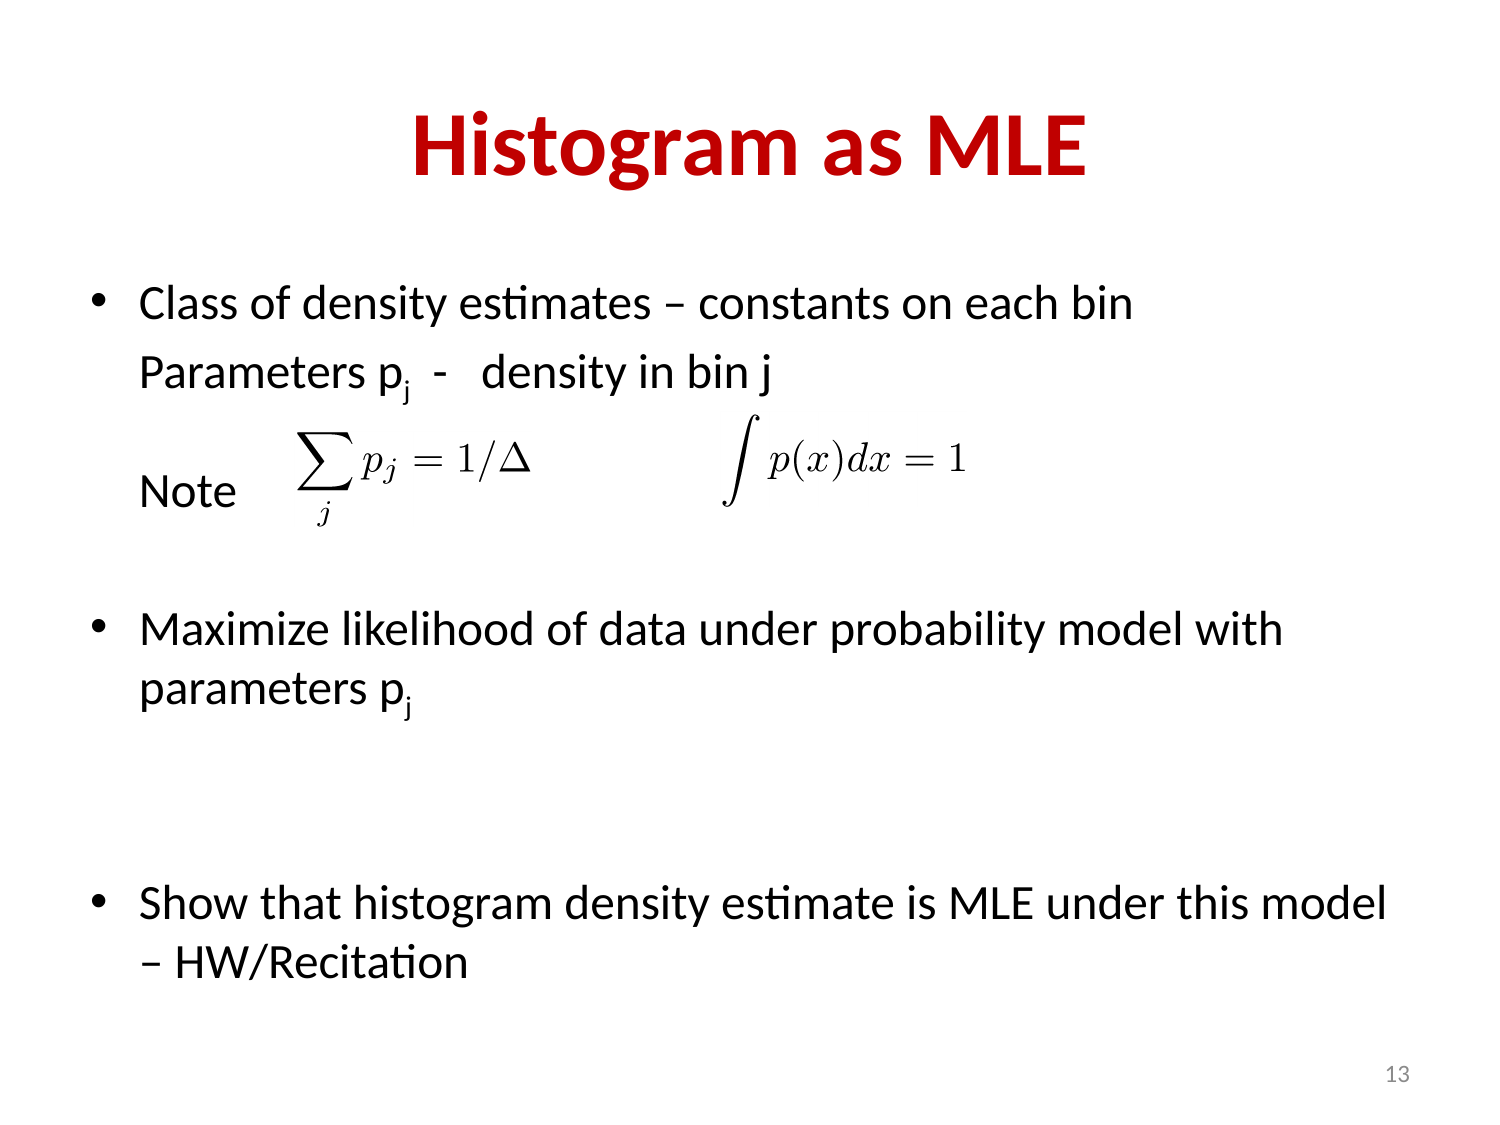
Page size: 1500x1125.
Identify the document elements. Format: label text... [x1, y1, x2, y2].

slide_number 13 [1074, 1042, 1425, 1103]
picture [720, 410, 967, 508]
list Class of density estimates – constants on each bin Parameters pj - density in bin j Note since Maximize likelihood of data under probability model with parameters pj Show that histogram density estimate is MLE under this model – HW/Recitation [75, 262, 1425, 1005]
title Histogram as MLE [75, 45, 1425, 233]
picture [294, 430, 533, 528]
